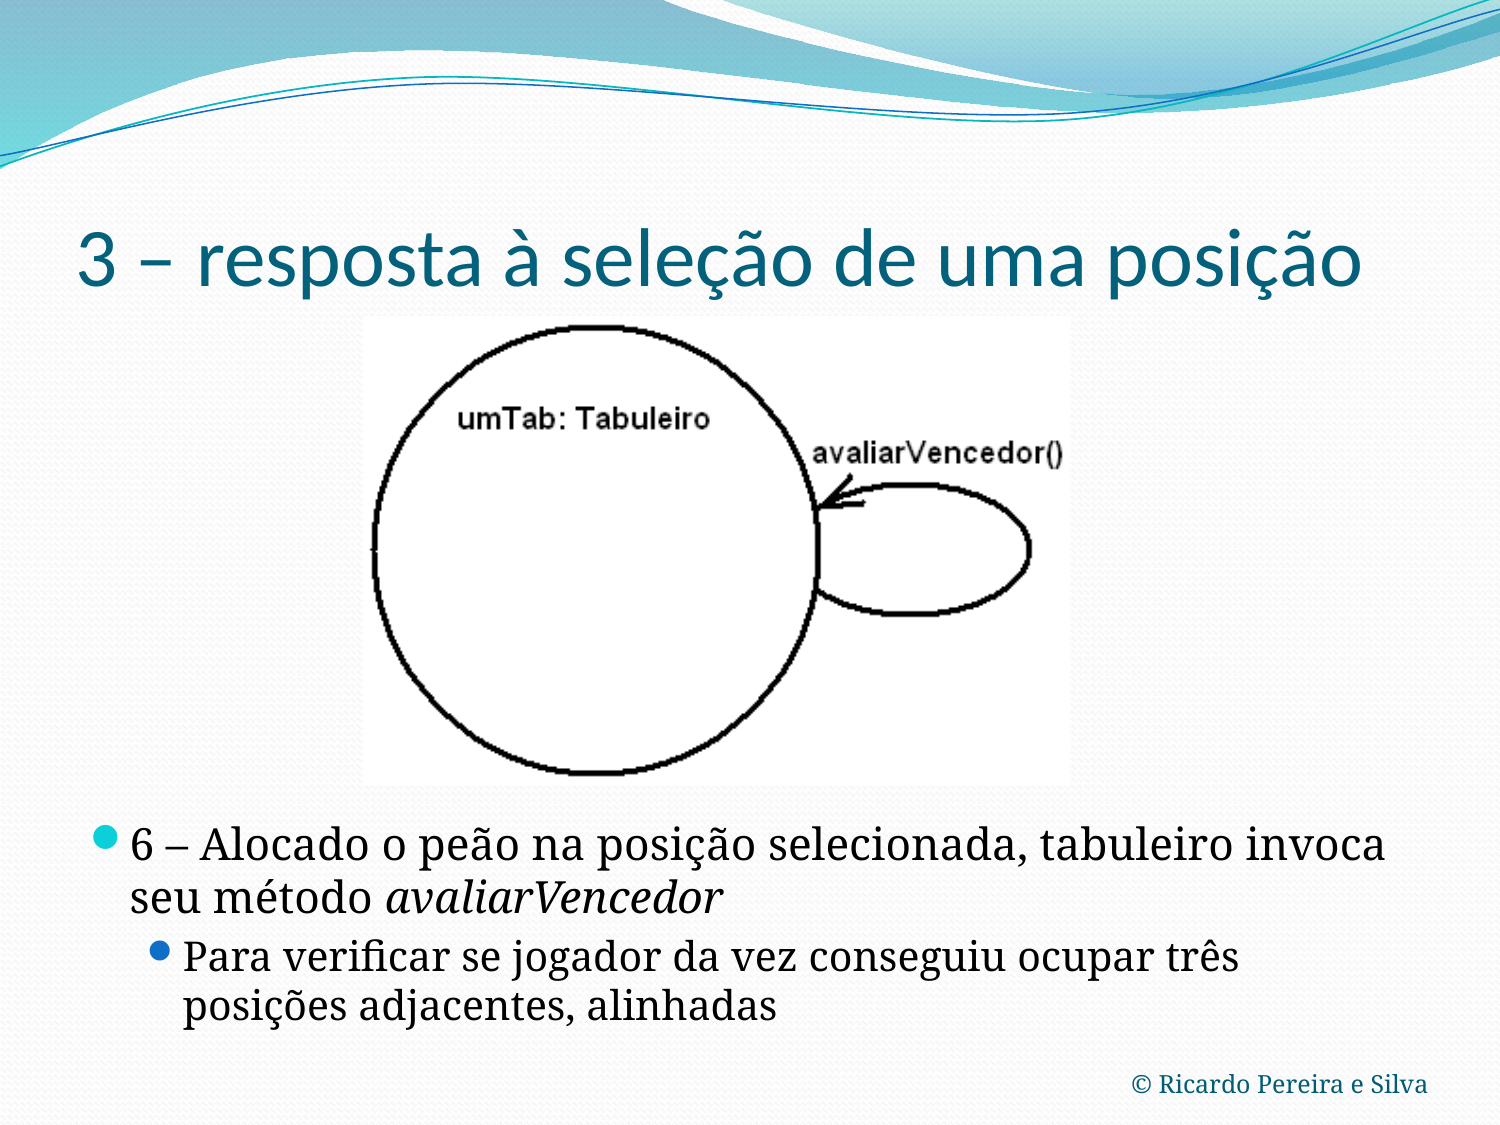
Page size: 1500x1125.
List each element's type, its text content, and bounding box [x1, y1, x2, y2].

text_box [362, 316, 1070, 786]
list 6 – Alocado o peão na posição selecionada, tabuleiro invoca seu método avaliarVencedor Para verificar se jogador da vez conseguiu ocupar três posições adjacentes, alinhadas [75, 808, 1425, 1038]
title 3 – resposta à seleção de uma posição [75, 115, 1425, 303]
footer © Ricardo Pereira e Silva [1101, 1042, 1429, 1103]
